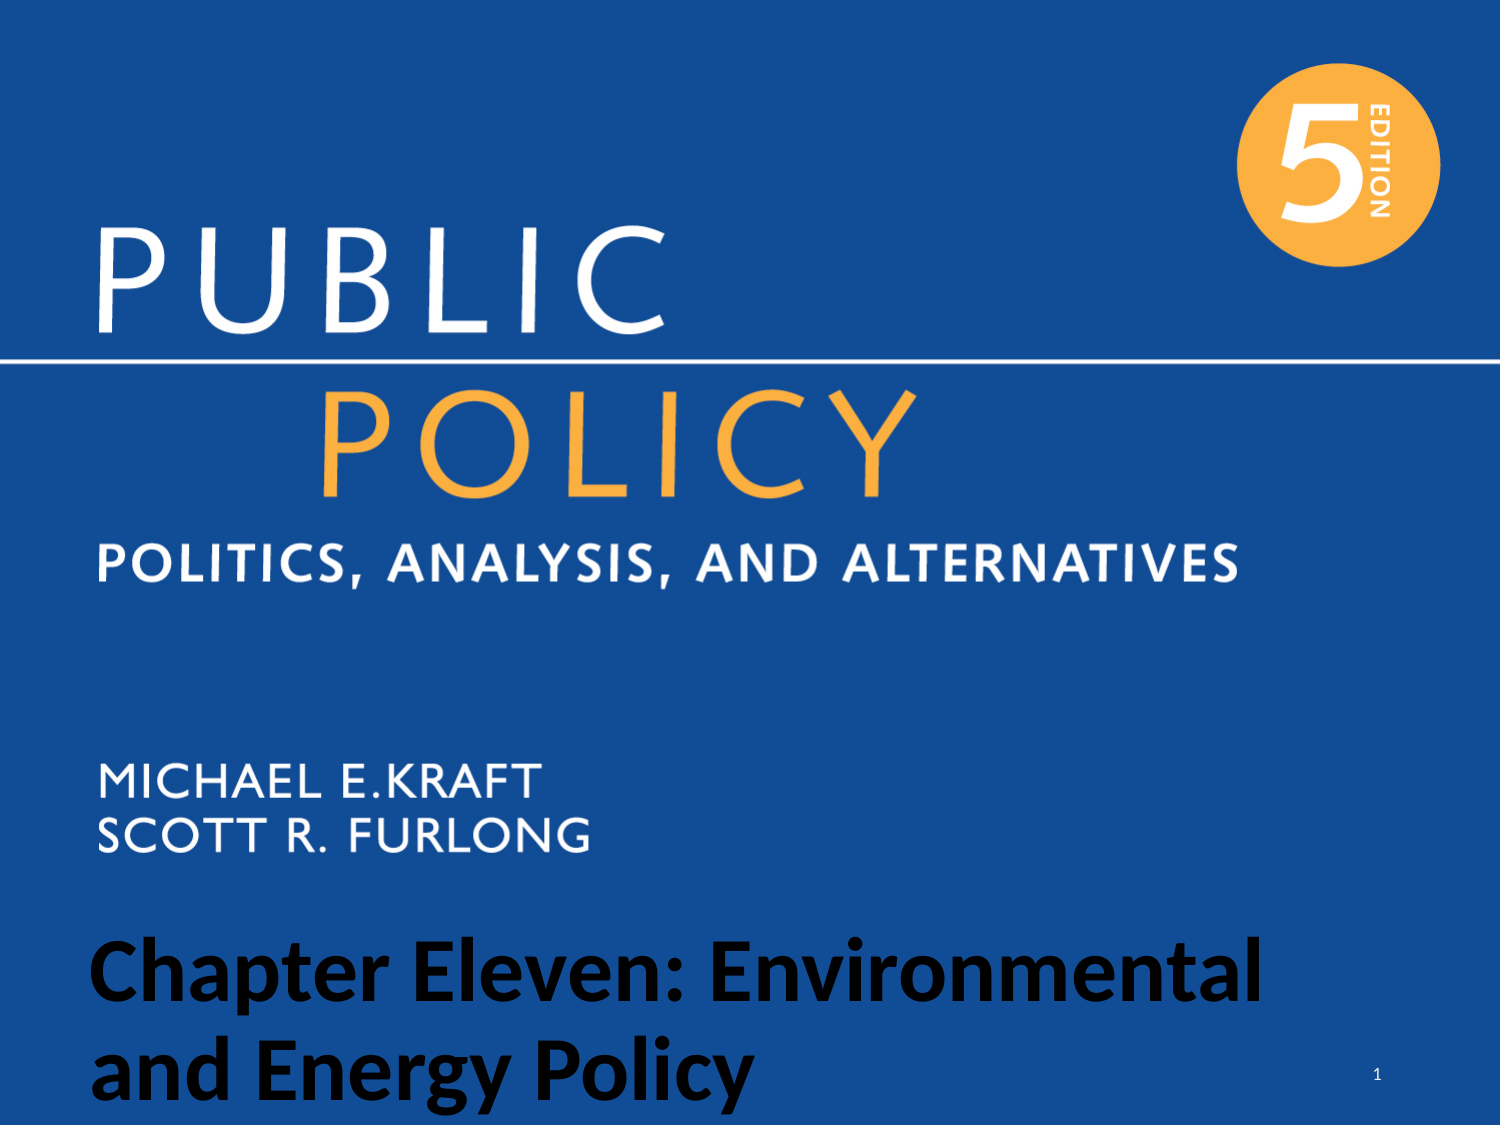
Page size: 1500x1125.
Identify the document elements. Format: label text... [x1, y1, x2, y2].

slide_number 1 [1059, 1042, 1397, 1103]
title Chapter Eleven: Environmental and Energy Policy [75, 862, 1500, 1125]
picture [0, 0, 1500, 1125]
